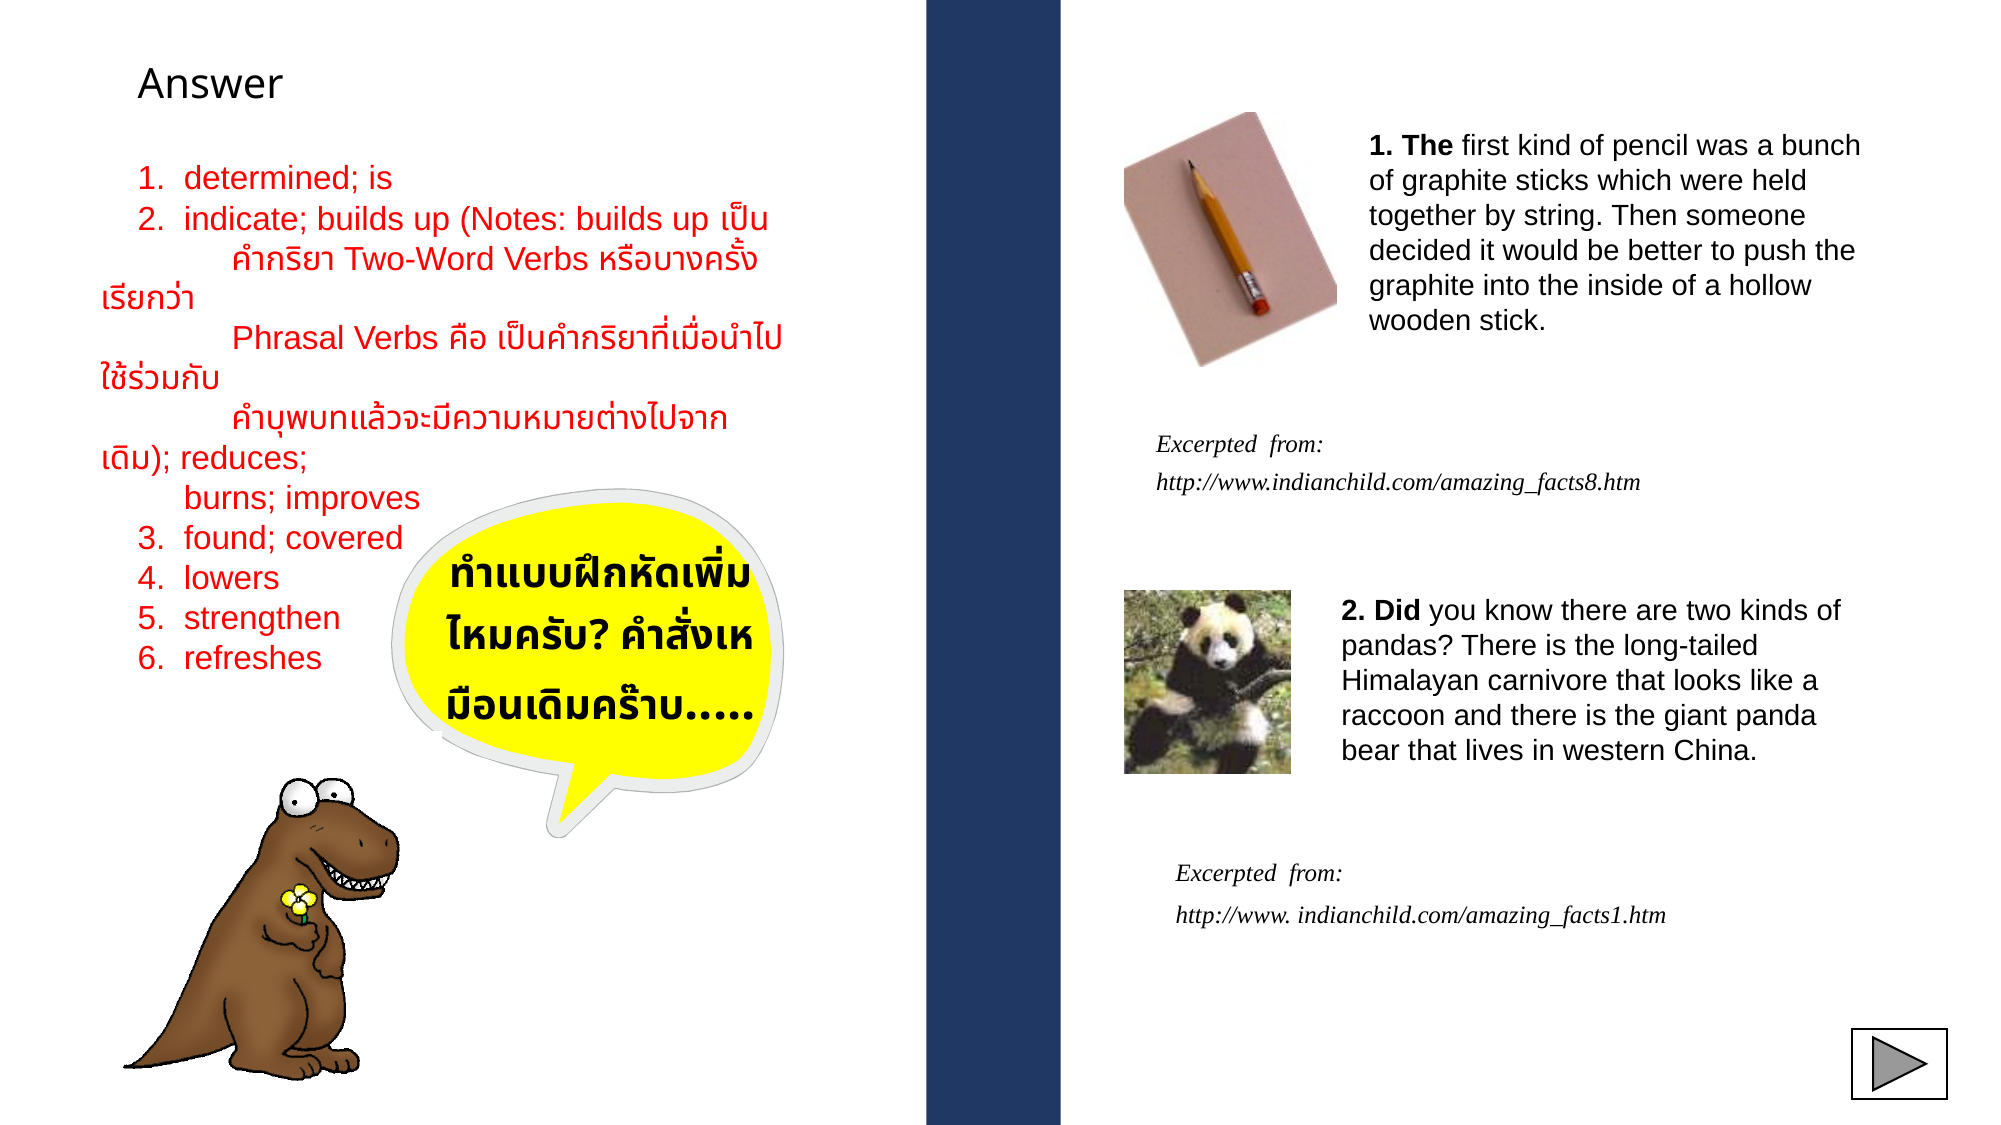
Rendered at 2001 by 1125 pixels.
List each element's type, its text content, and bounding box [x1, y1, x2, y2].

picture [106, 731, 442, 1099]
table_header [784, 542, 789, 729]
picture [1124, 112, 1337, 368]
text_box 1. The first kind of pencil was a bunch of graphite sticks which were held together by string. Then someone decided it would be better to push the graphite into the inside of a hollow wooden stick. [1354, 118, 1900, 382]
text_box [1851, 1028, 1948, 1100]
picture [1124, 590, 1291, 774]
text_box Excerpted from: http://www. indianchild.com/amazing_facts1.htm [1160, 837, 1930, 936]
text_box Excerpted from: http://www.indianchild.com/amazing_facts8.htm [1066, 412, 2000, 528]
text_box [925, 0, 1062, 1125]
text_box Answer 1. determined; is 2. indicate; builds up (Notes: builds up เป็น คำกริยา Two-Word Verbs หรือบางครั้งเรียกว่า Phrasal Verbs คือ เป็นคำกริยาที่เมื่อนำไปใช้ร่วมกับ คำบุพบทแล้วจะมีความหมายต่างไปจากเดิม); reduces; burns; improves 3. found; covered 4. lowers 5. strengthen 6. refreshes [85, 49, 814, 684]
text_box 2. Did you know there are two kinds of pandas? There is the long-tailed Himalayan carnivore that looks like a raccoon and there is the giant panda bear that lives in western China. [1326, 584, 1881, 797]
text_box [389, 481, 784, 841]
